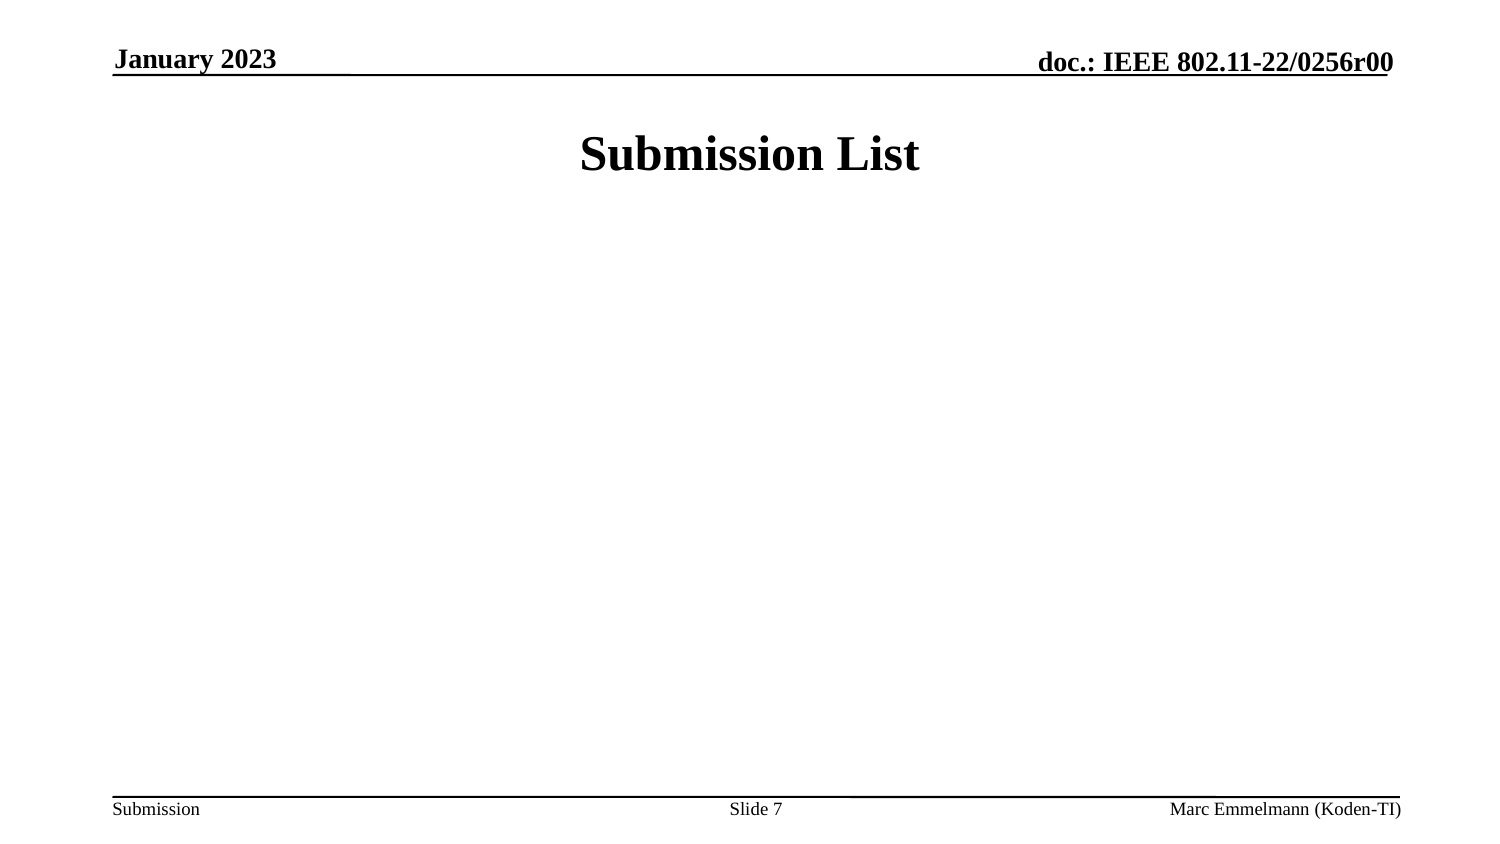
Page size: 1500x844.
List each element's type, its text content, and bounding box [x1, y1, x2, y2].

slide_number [114, 40, 423, 75]
footer Marc Emmelmann (Koden-TI) [878, 796, 1402, 820]
title Submission List [112, 84, 1388, 216]
slide_number Slide 7 [712, 796, 800, 842]
